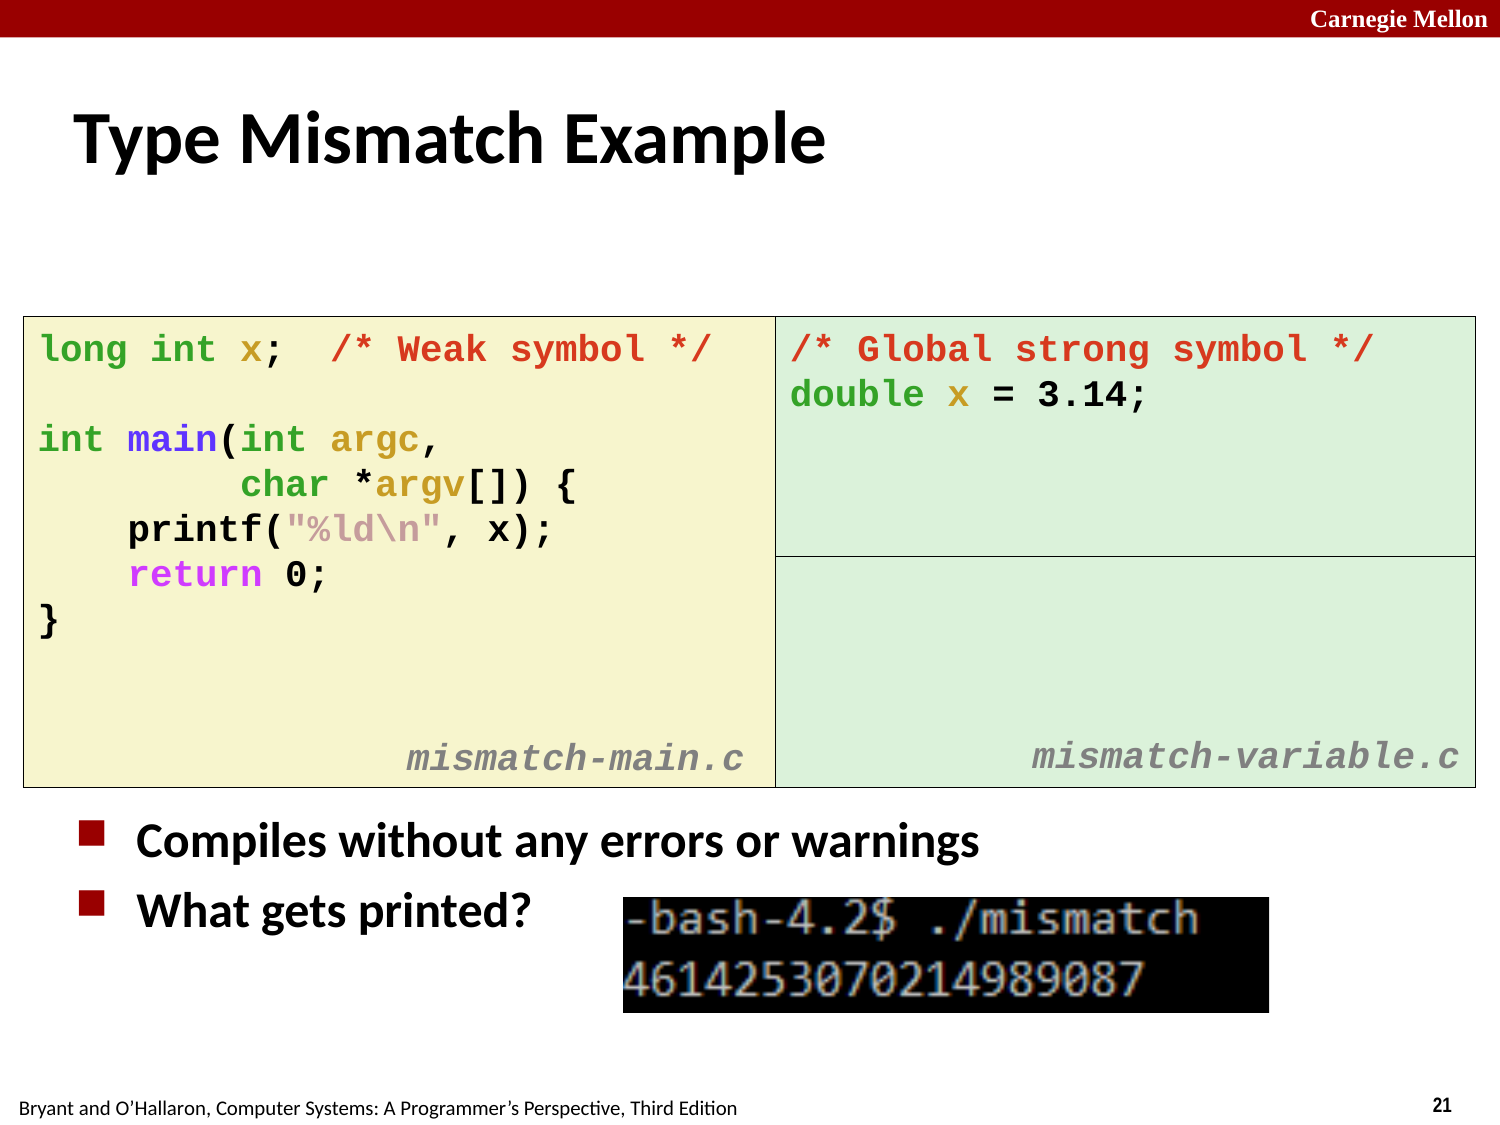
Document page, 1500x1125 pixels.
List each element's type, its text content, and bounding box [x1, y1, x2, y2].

text_box long int x; /* Weak symbol */ int main(int argc, char *argv[]) { printf("%ld\n", x); return 0; } [22, 316, 775, 788]
text_box /* Global strong symbol */ double x = 3.14; [775, 557, 1475, 788]
title Type Mismatch Example [58, 71, 1305, 197]
text_box mismatch-main.c [387, 728, 760, 787]
text_box /* Global strong symbol */ double x = 3.14; [774, 316, 1475, 557]
picture [622, 897, 1270, 1013]
list Compiles without any errors or warnings What gets printed? [64, 799, 1361, 1040]
text_box mismatch-variable.c [999, 727, 1475, 785]
